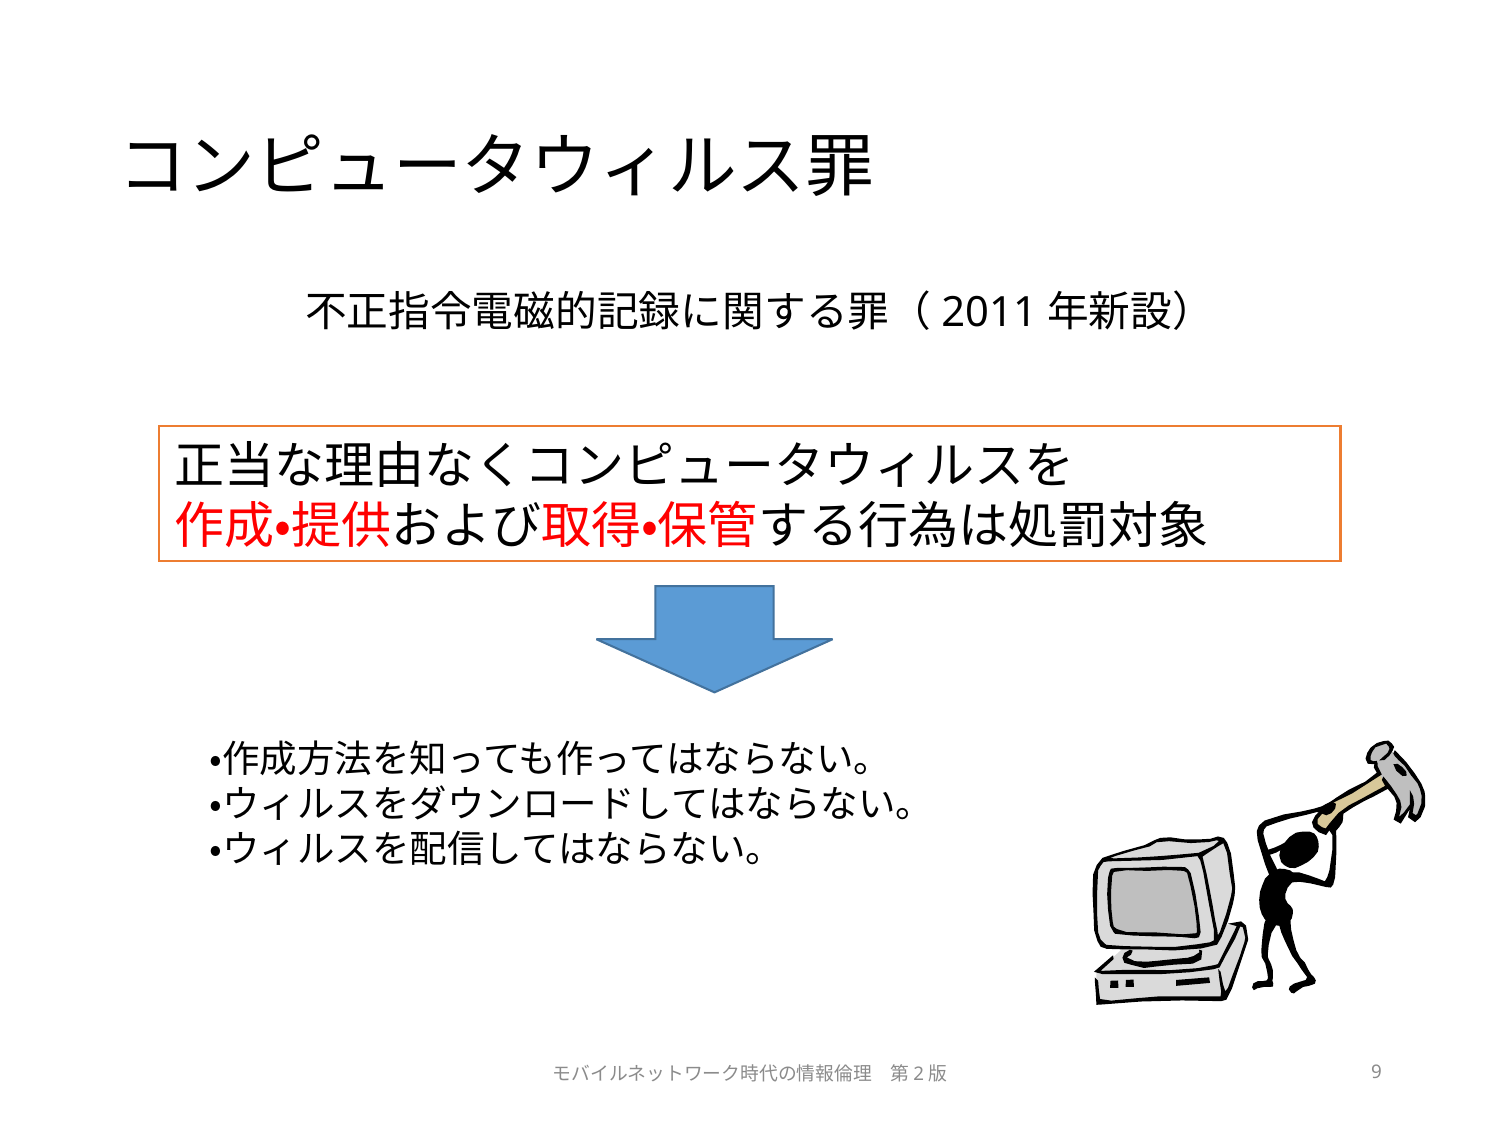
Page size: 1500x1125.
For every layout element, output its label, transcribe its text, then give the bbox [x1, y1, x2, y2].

text_box 不正指令電磁的記録に関する罪（2011年新設） [290, 277, 1259, 343]
picture [1092, 740, 1426, 1005]
footer モバイルネットワーク時代の情報倫理 第2版 [496, 1042, 1004, 1103]
text_box [595, 585, 834, 694]
text_box 正当な理由なくコンピュータウィルスを 作成・提供および取得・保管する行為は処罰対象 [158, 425, 1342, 562]
title コンピュータウィルス罪 [103, 59, 1397, 278]
text_box ・作成方法を知っても作ってはならない。 ・ウィルスをダウンロードしてはならない。 ・ウィルスを配信してはならない。 [194, 727, 1060, 878]
slide_number 9 [1059, 1042, 1397, 1103]
